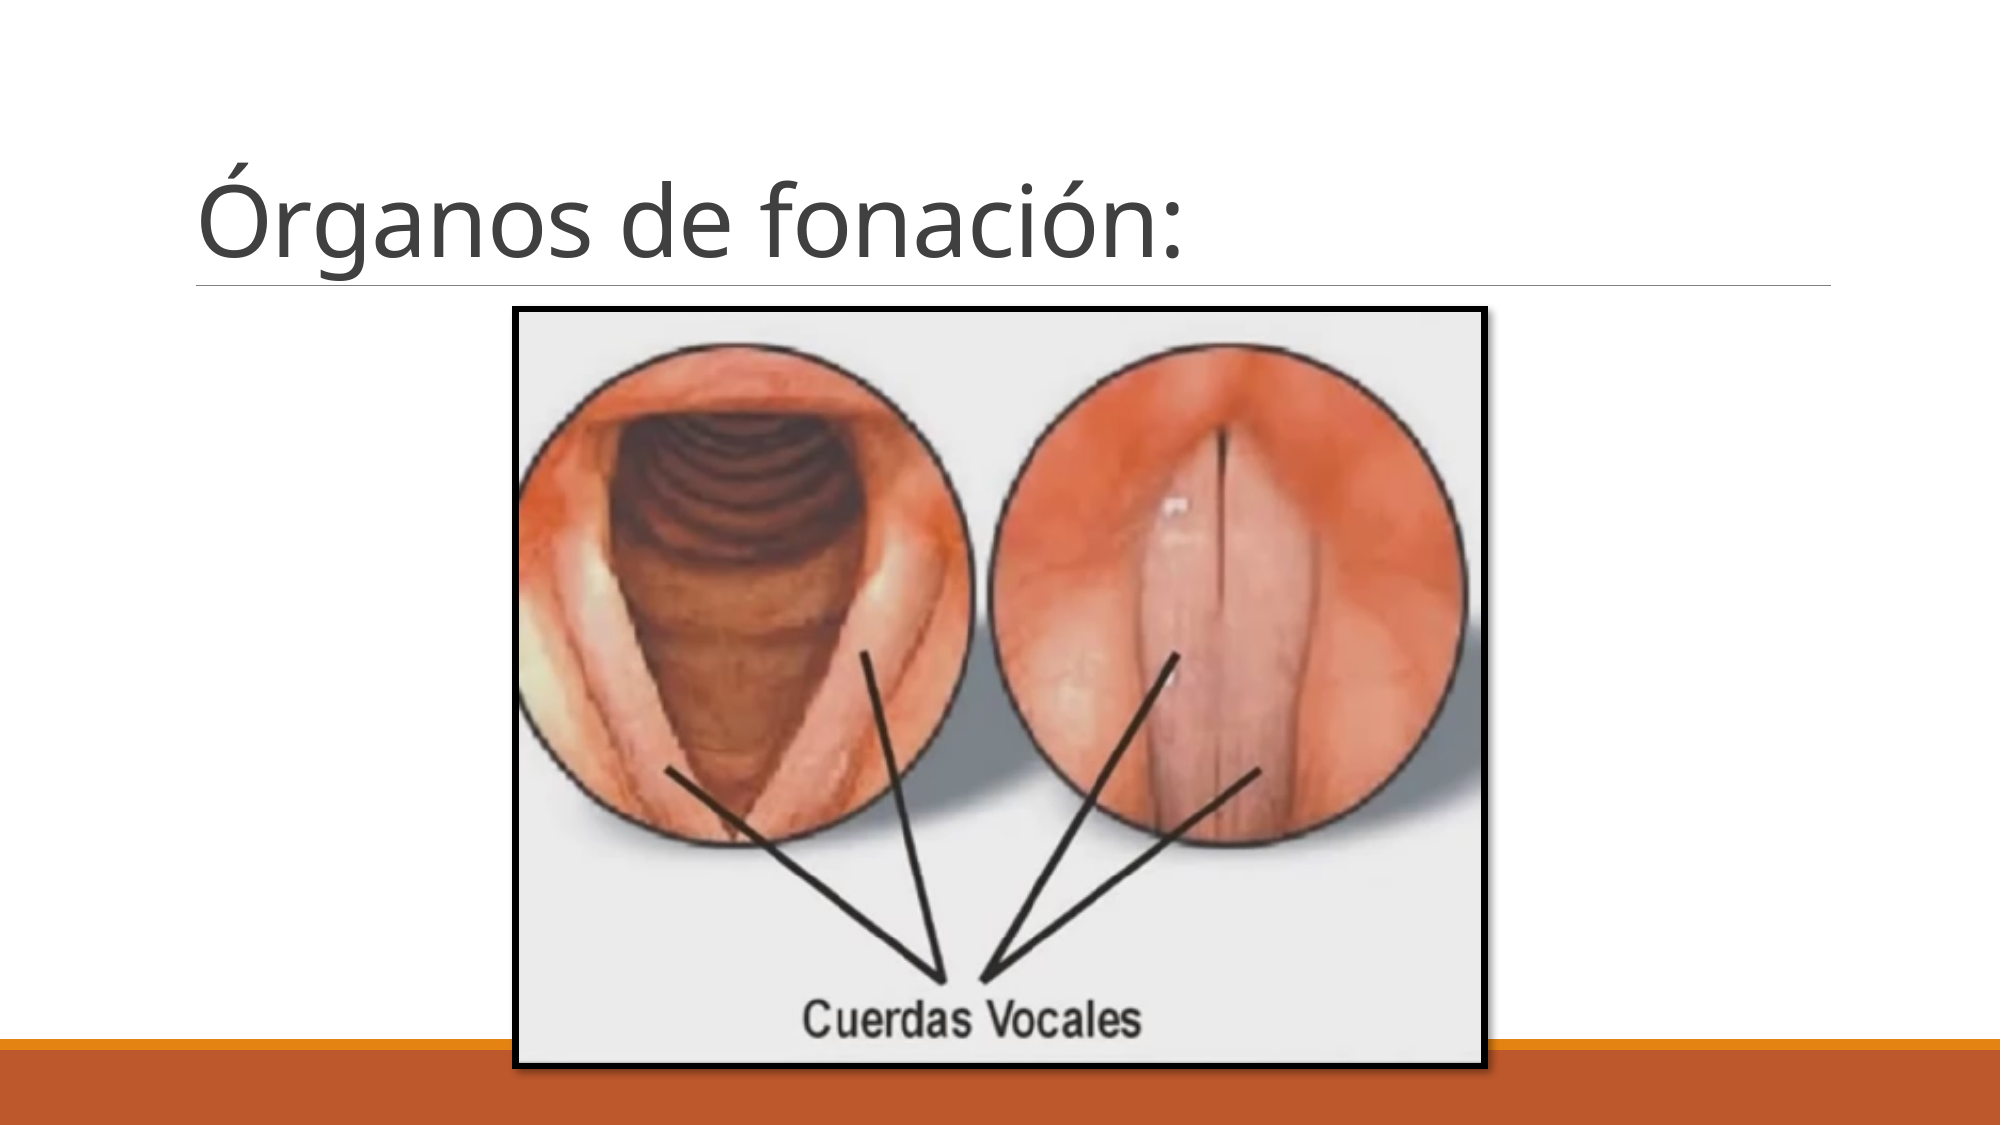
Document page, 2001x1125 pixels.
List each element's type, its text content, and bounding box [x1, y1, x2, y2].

title Órganos de fonación: [180, 47, 1830, 285]
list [517, 311, 1482, 1064]
